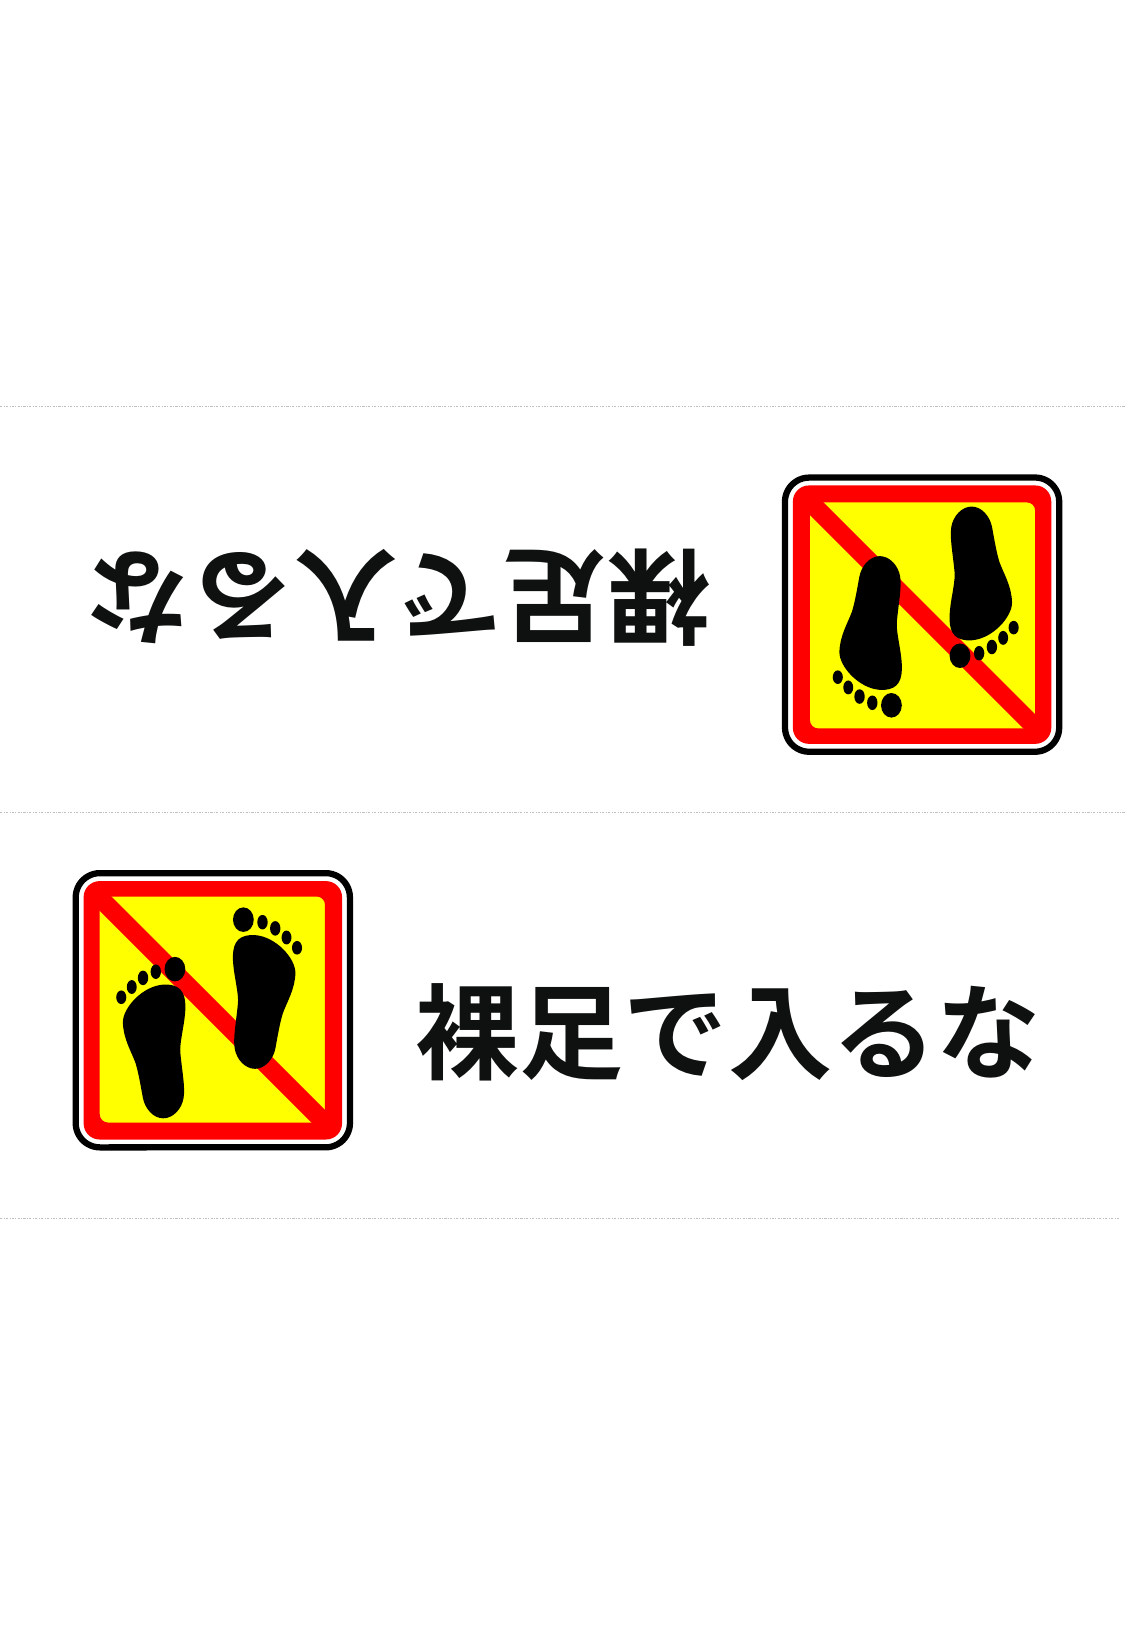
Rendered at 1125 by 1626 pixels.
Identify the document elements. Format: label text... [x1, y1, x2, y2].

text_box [75, 873, 350, 1148]
text_box 裸足で入るな [400, 960, 1057, 1100]
text_box 裸足で入るな [71, 530, 727, 671]
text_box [784, 477, 1060, 752]
